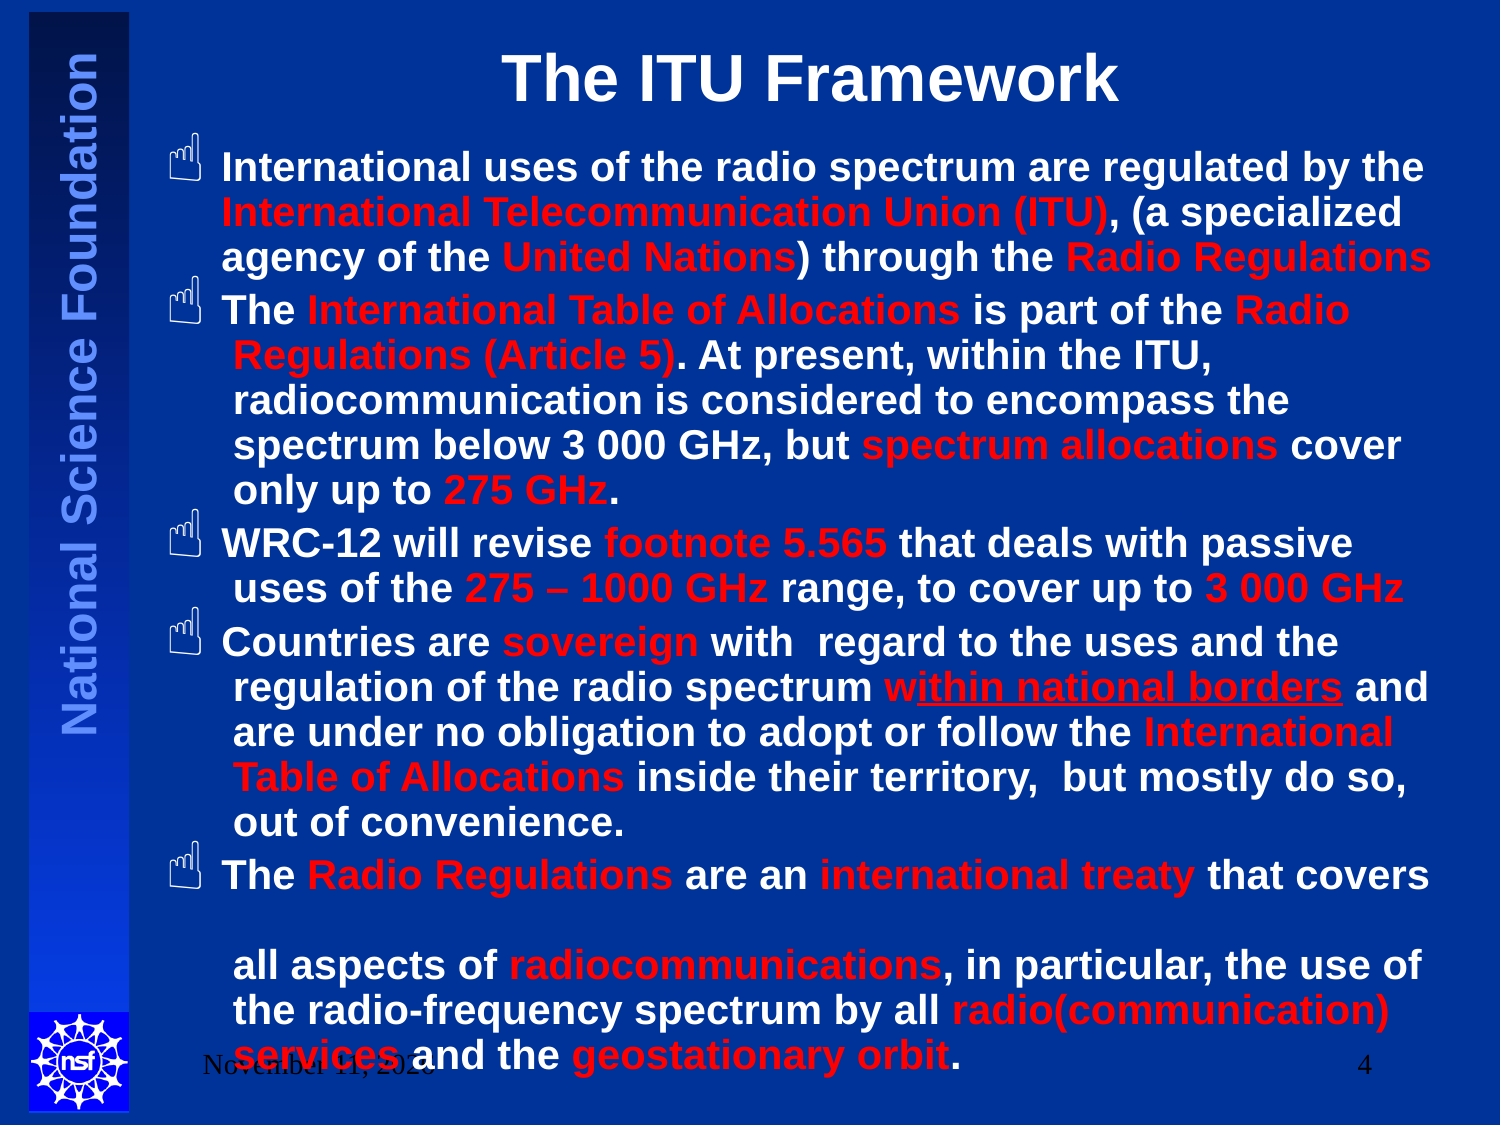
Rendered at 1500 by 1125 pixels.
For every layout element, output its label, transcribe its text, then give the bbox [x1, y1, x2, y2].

list International uses of the radio spectrum are regulated by the International Telecommunication Union (ITU), (a specialized agency of the United Nations) through the Radio Regulations The International Table of Allocations is part of the Radio Regulations (Article 5). At present, within the ITU, radiocommunication is considered to encompass the spectrum below 3 000 GHz, but spectrum allocations cover only up to 275 GHz. WRC-12 will revise footnote 5.565 that deals with passive uses of the 275 – 1000 GHz range, to cover up to 3 000 GHz Countries are sovereign with regard to the uses and the regulation of the radio spectrum within national borders and are under no obligation to adopt or follow the International Table of Allocations inside their territory, but mostly do so, out of convenience. The Radio Regulations are an international treaty that covers all aspects of radiocommunications, in particular, the use of the radio-frequency spectrum by all radio(communication) services and the geostationary orbit. [149, 137, 1463, 1051]
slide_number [187, 1051, 501, 1101]
title The ITU Framework [174, 24, 1448, 126]
slide_number 4 [1074, 1051, 1388, 1101]
picture [29, 1012, 129, 1111]
